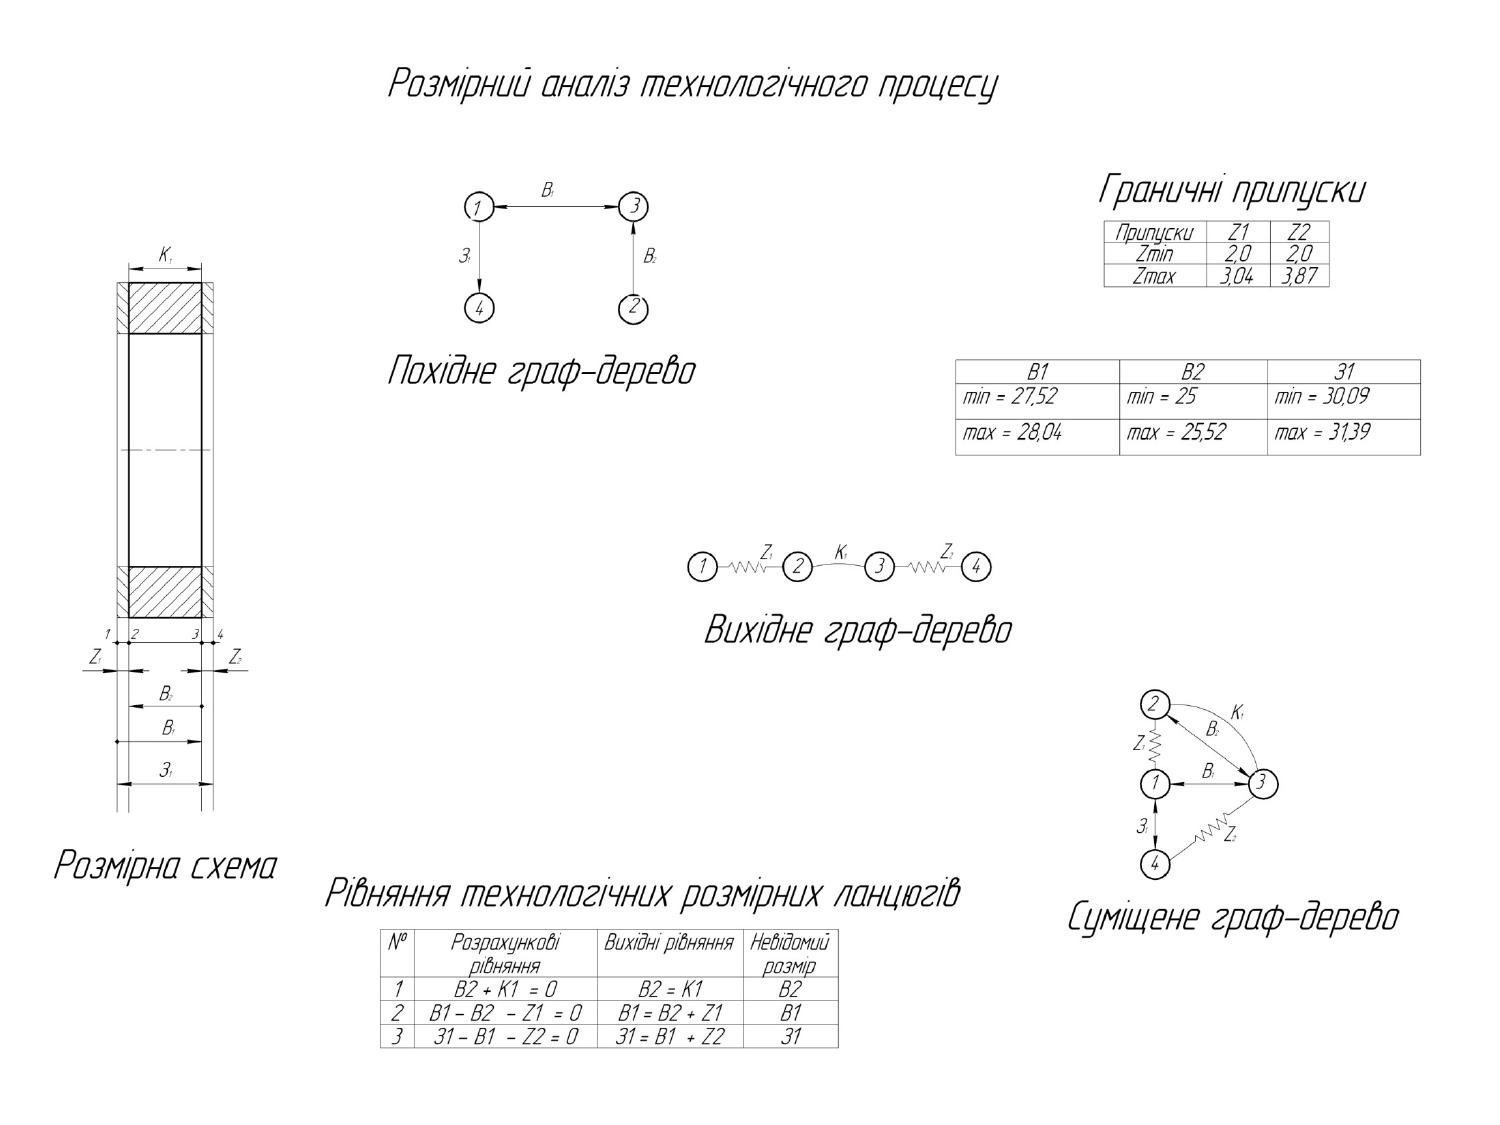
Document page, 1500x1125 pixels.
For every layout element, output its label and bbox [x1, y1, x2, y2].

list [49, 62, 1428, 1063]
